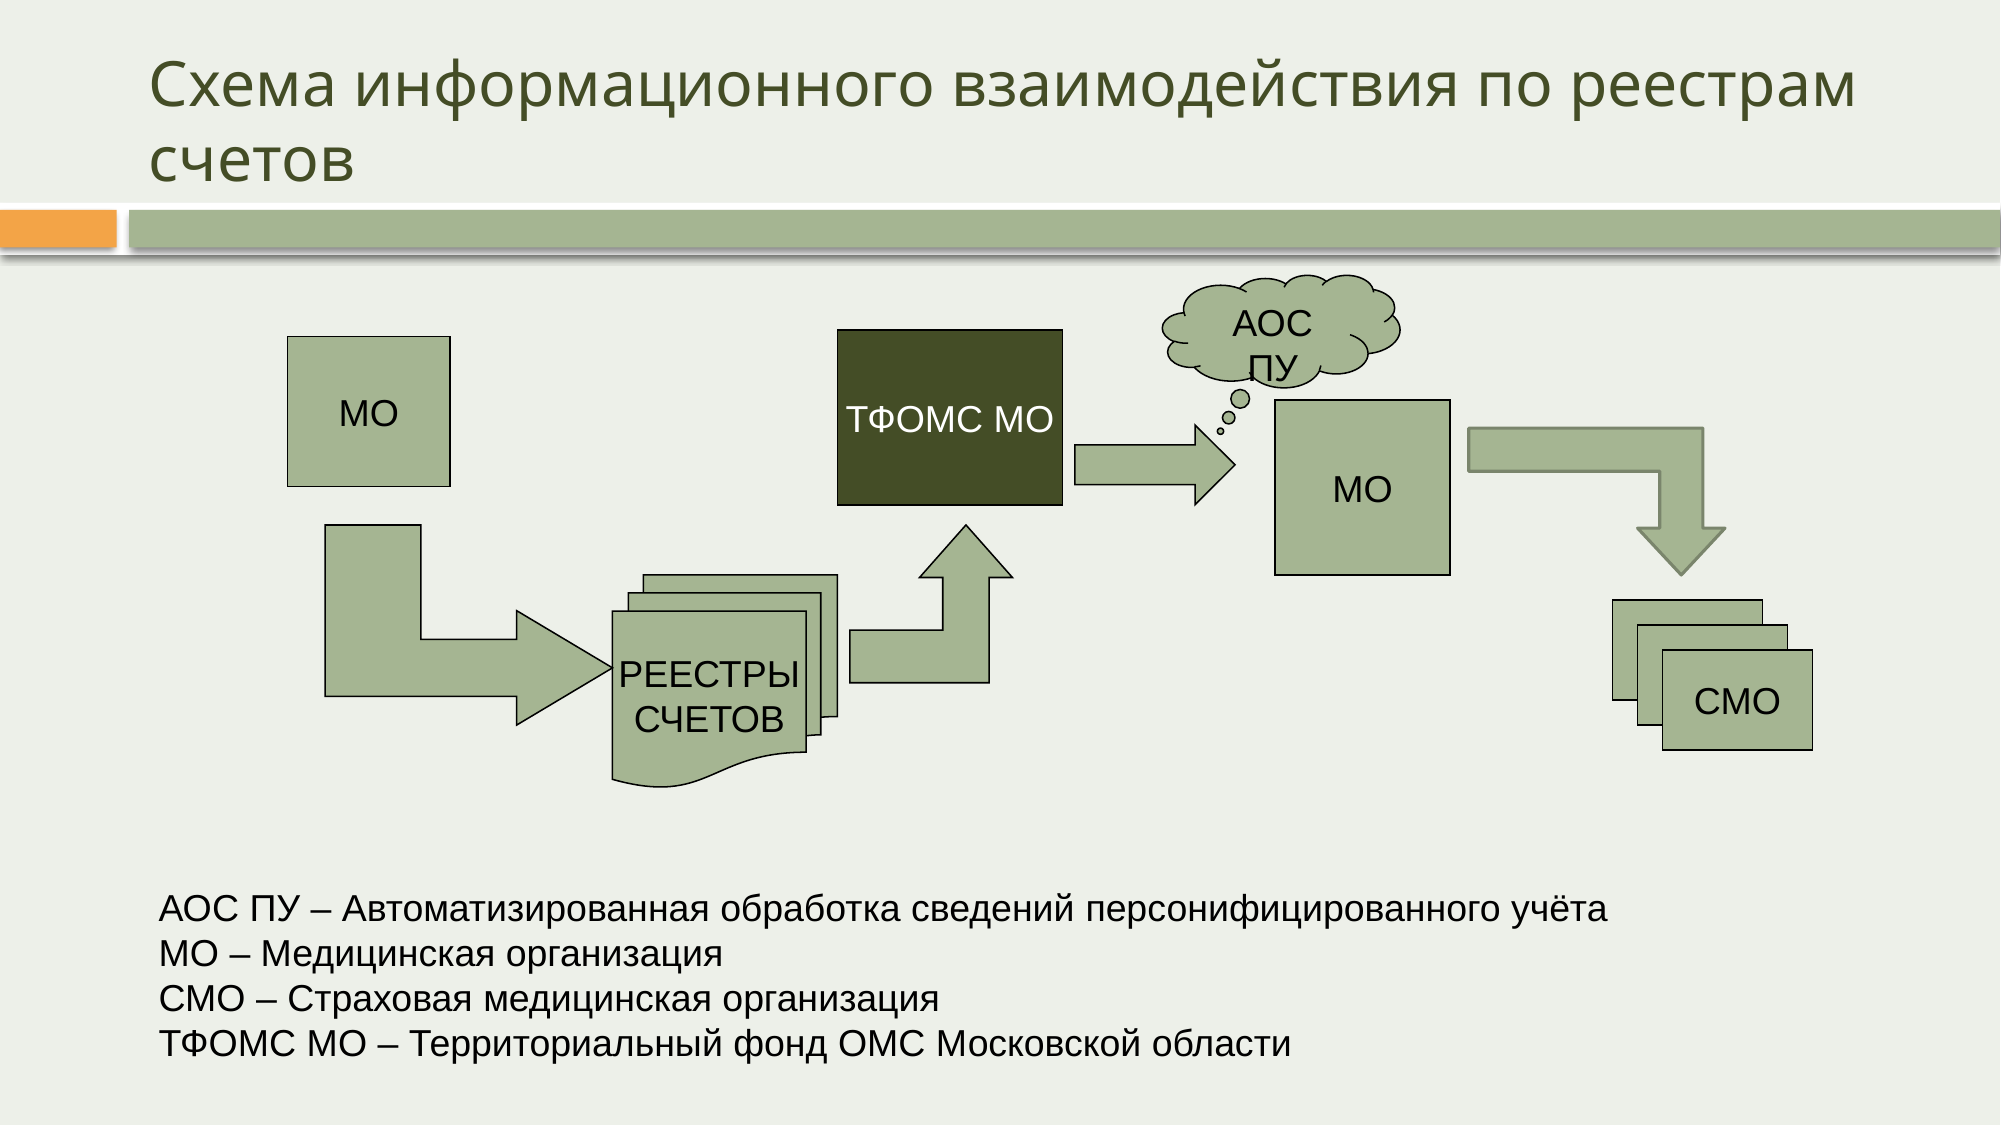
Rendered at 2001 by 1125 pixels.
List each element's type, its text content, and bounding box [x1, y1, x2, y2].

text_box [849, 524, 1013, 683]
text_box ТФОМС МО [837, 329, 1063, 505]
text_box АОС ПУ [1230, 389, 1250, 409]
text_box [1074, 425, 1236, 505]
text_box МО [1275, 399, 1450, 575]
text_box СМО [1612, 600, 1763, 700]
text_box СМО [1637, 624, 1788, 725]
text_box РЕЕСТРЫ СЧЕТОВ [612, 574, 838, 787]
text_box АОС ПУ [1162, 275, 1401, 388]
text_box АОС ПУ [1222, 411, 1235, 424]
text_box МО [287, 336, 450, 487]
text_box СМО [1662, 650, 1813, 751]
title Схема информационного взаимодействия по реестрам счетов [133, 37, 1918, 200]
text_box [325, 525, 613, 726]
text_box АОС ПУ – Автоматизированная обработка сведений персонифицированного учёта МО – Медицинская организация СМО – Страховая медицинская организация ТФОМС МО – Территориальный фонд ОМС Московской области [143, 876, 1932, 1072]
text_box [1467, 426, 1727, 577]
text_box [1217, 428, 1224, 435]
